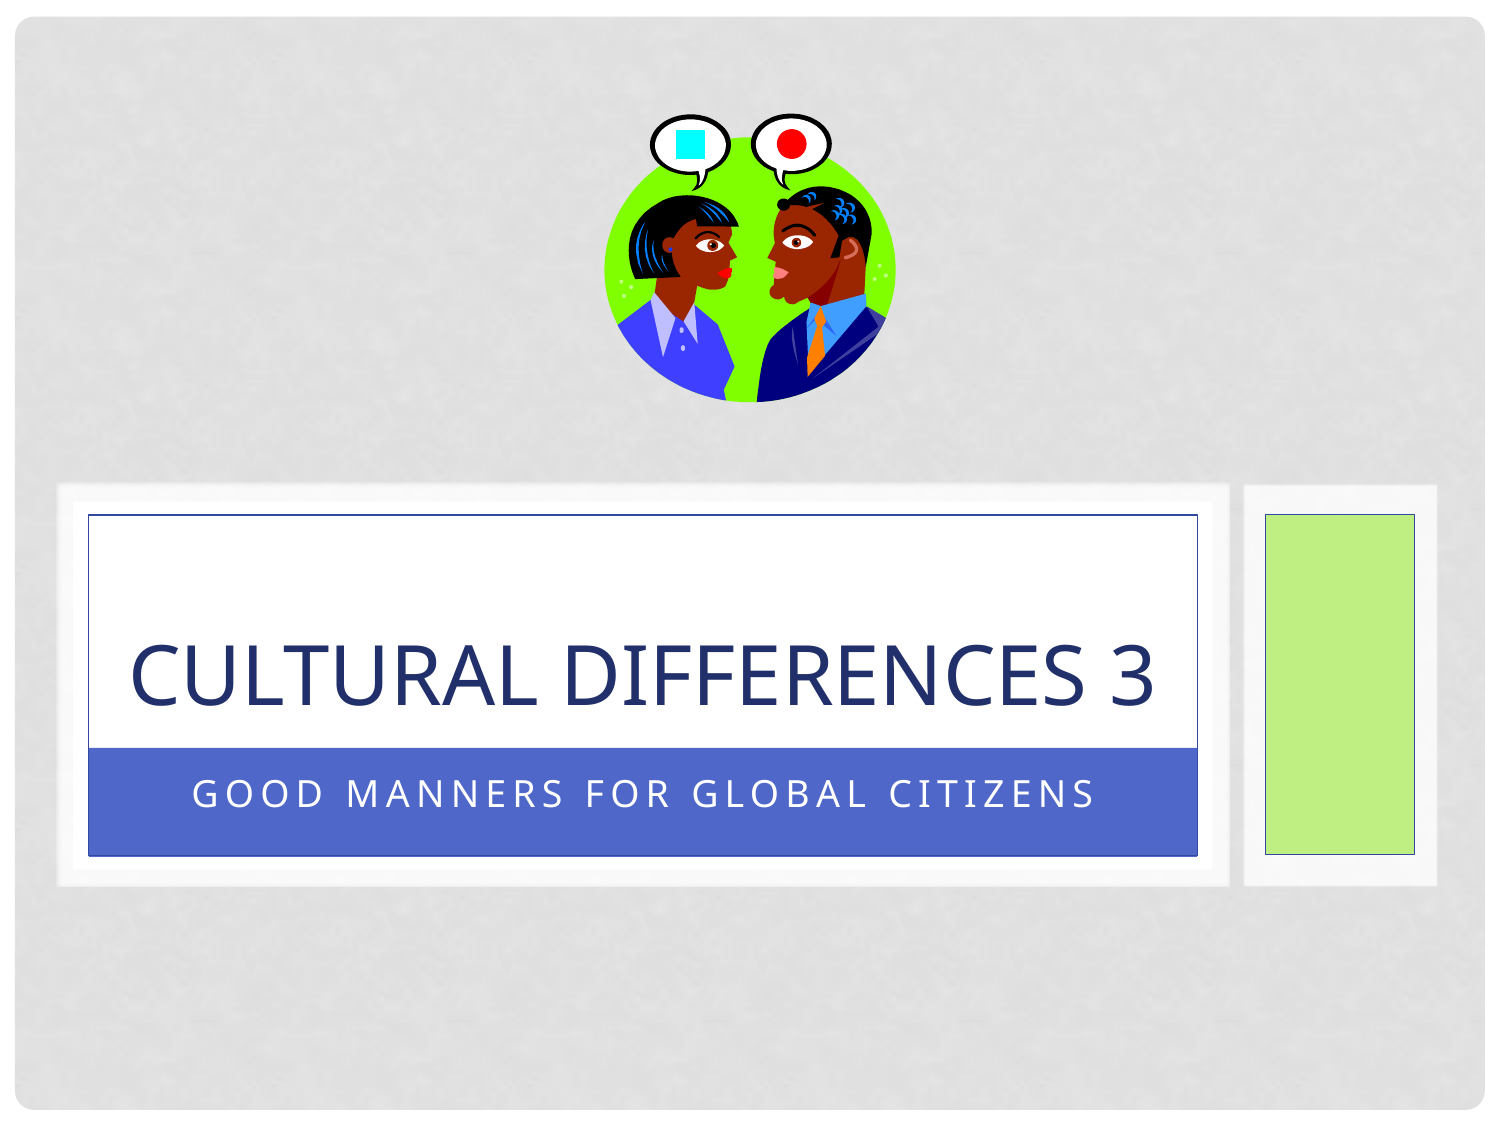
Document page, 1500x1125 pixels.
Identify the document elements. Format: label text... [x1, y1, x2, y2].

picture [604, 113, 896, 403]
title Cultural differences 3 [99, 529, 1187, 730]
subtitle Good manners for global citizens [105, 762, 1181, 838]
